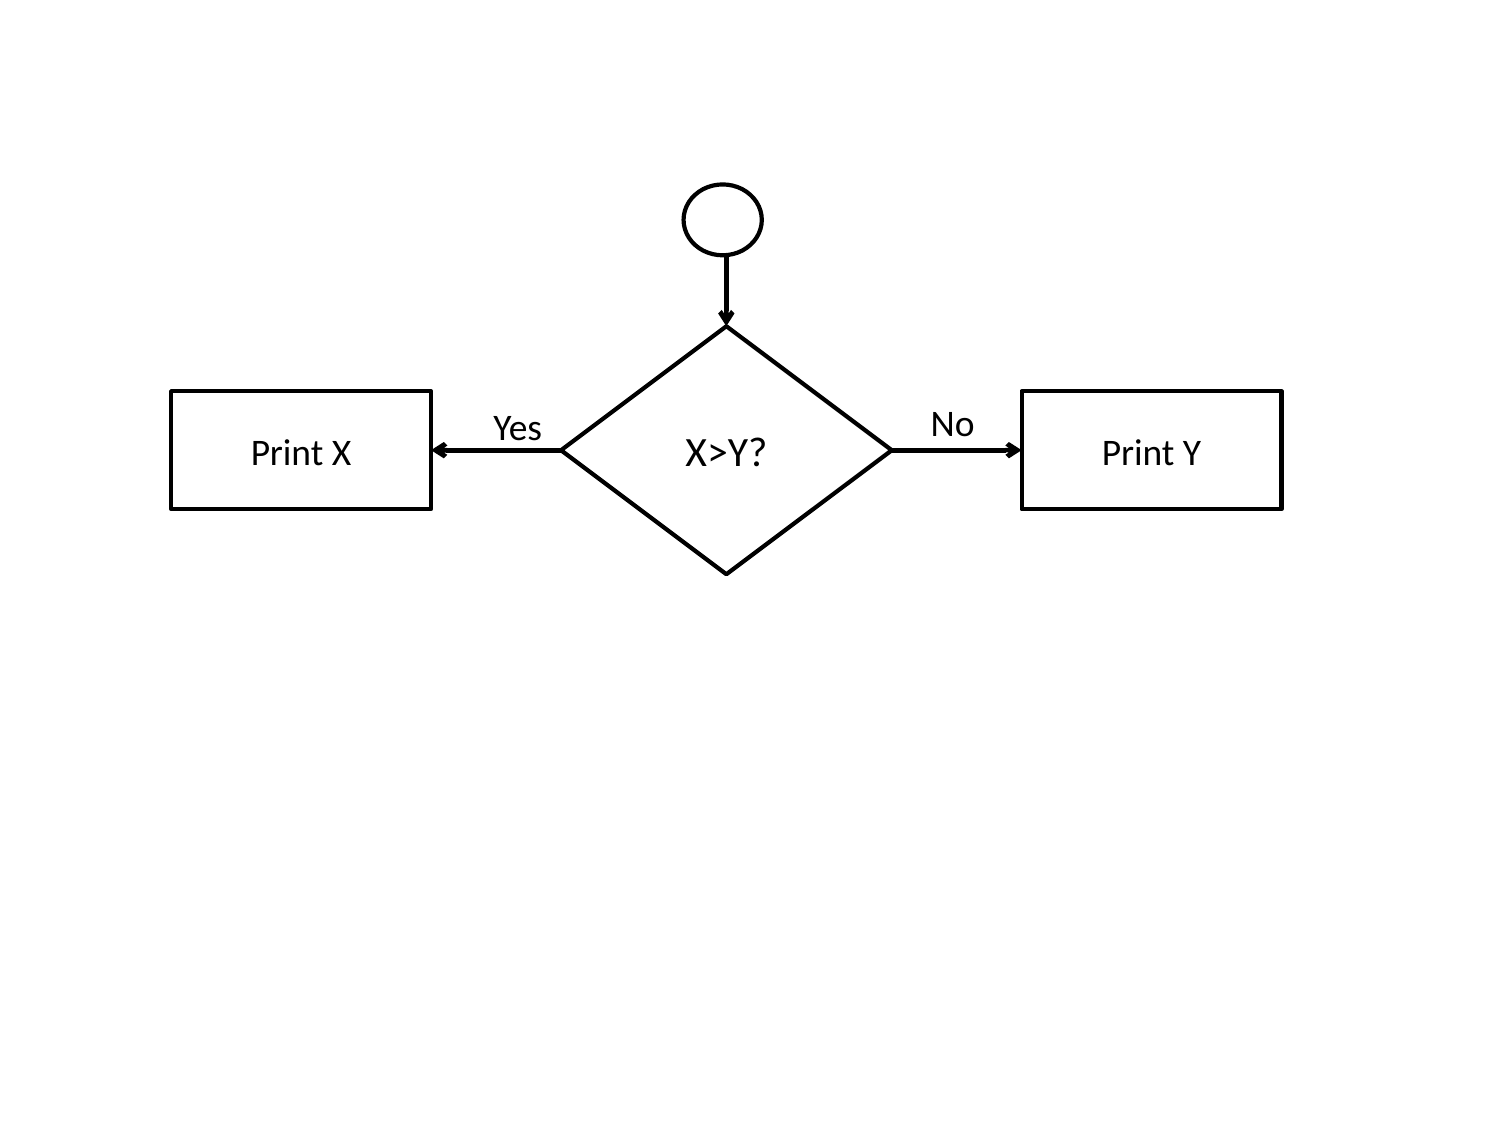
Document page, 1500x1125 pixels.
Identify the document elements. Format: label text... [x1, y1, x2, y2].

text_box X>Y? [560, 326, 893, 576]
text_box Yes [478, 395, 558, 449]
text_box [681, 182, 764, 258]
text_box Print X [169, 389, 433, 511]
text_box No [915, 391, 990, 449]
text_box Print Y [1020, 389, 1284, 511]
